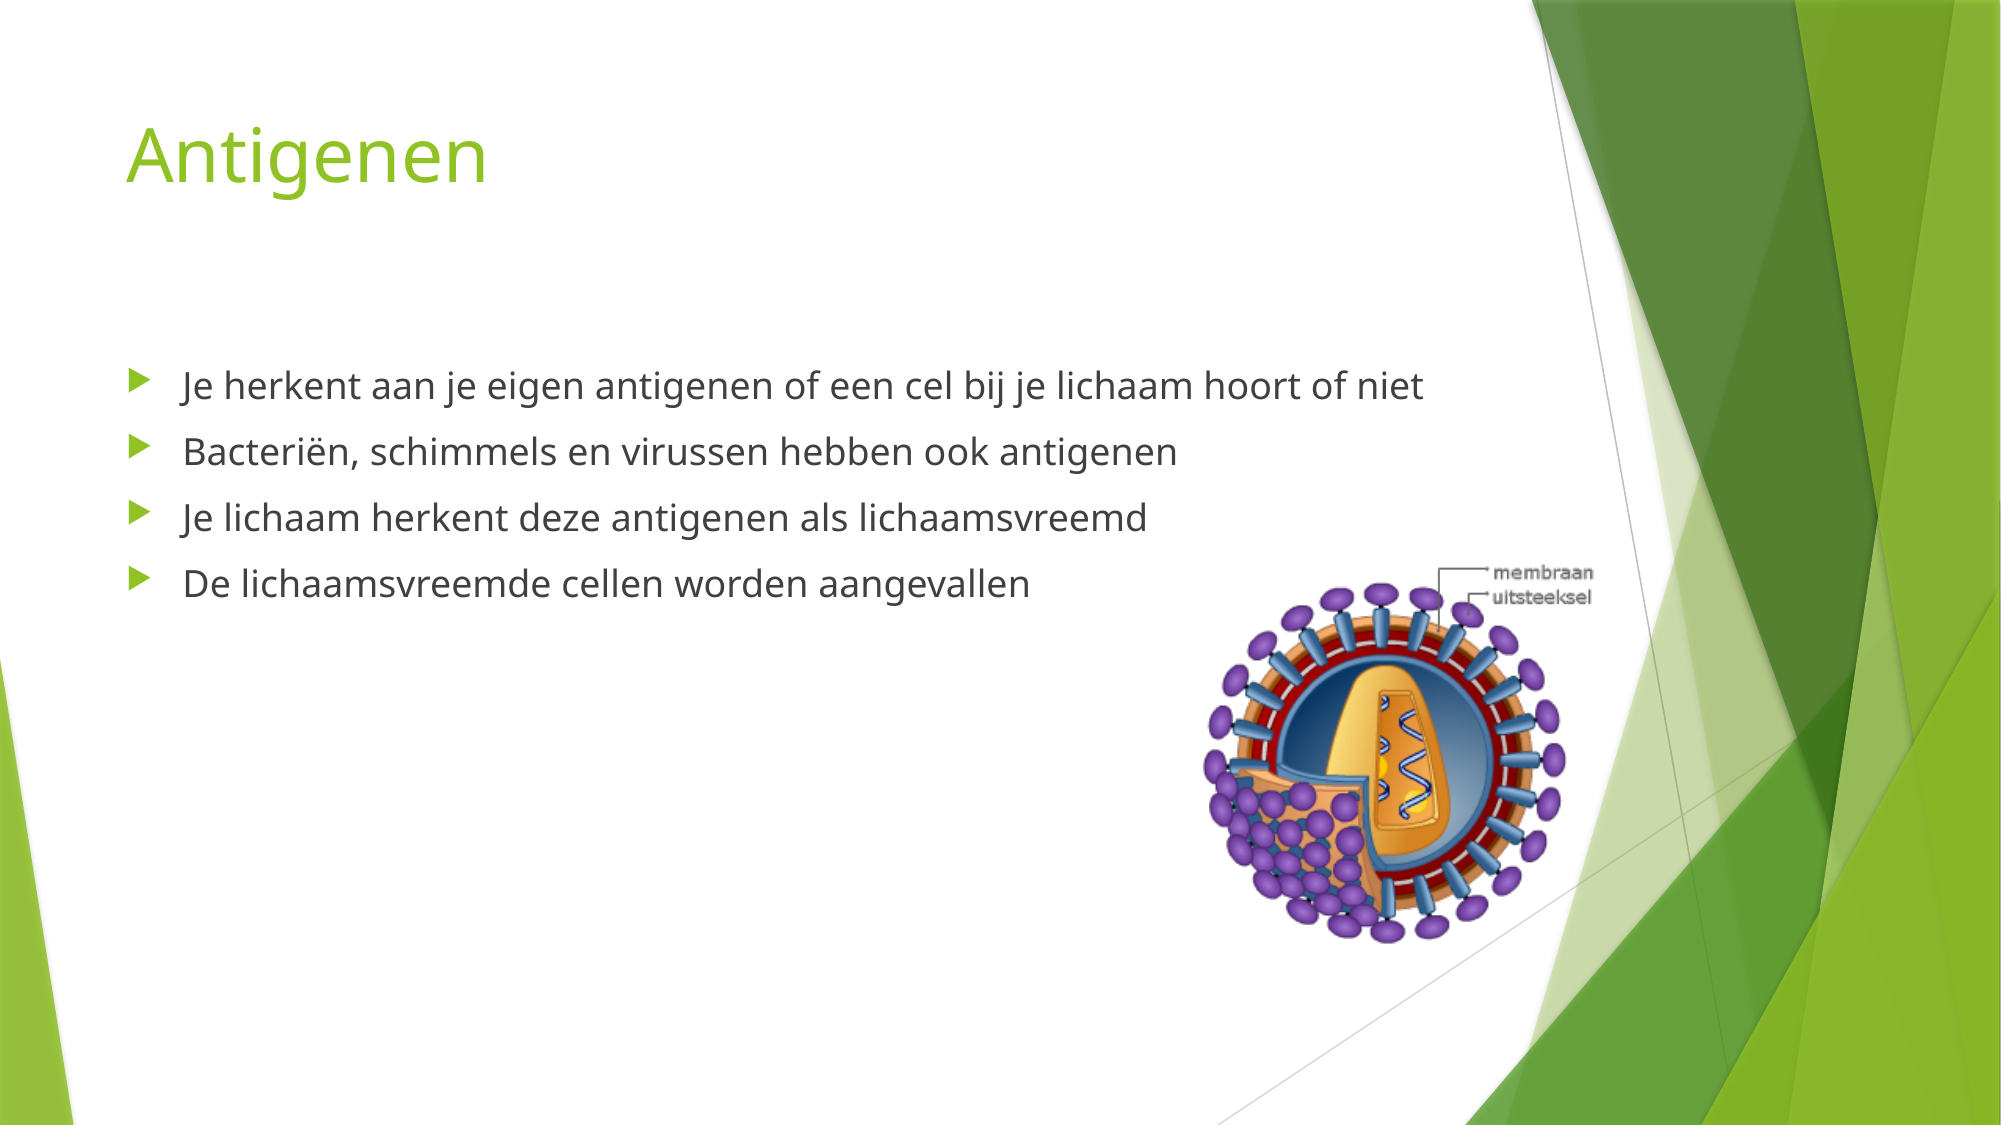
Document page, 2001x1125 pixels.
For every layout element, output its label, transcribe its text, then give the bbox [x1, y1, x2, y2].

list Je herkent aan je eigen antigenen of een cel bij je lichaam hoort of niet Bacteriën, schimmels en virussen hebben ook antigenen Je lichaam herkent deze antigenen als lichaamsvreemd De lichaamsvreemde cellen worden aangevallen [111, 354, 1522, 992]
title Antigenen [111, 99, 1522, 317]
picture [1172, 551, 1603, 1125]
